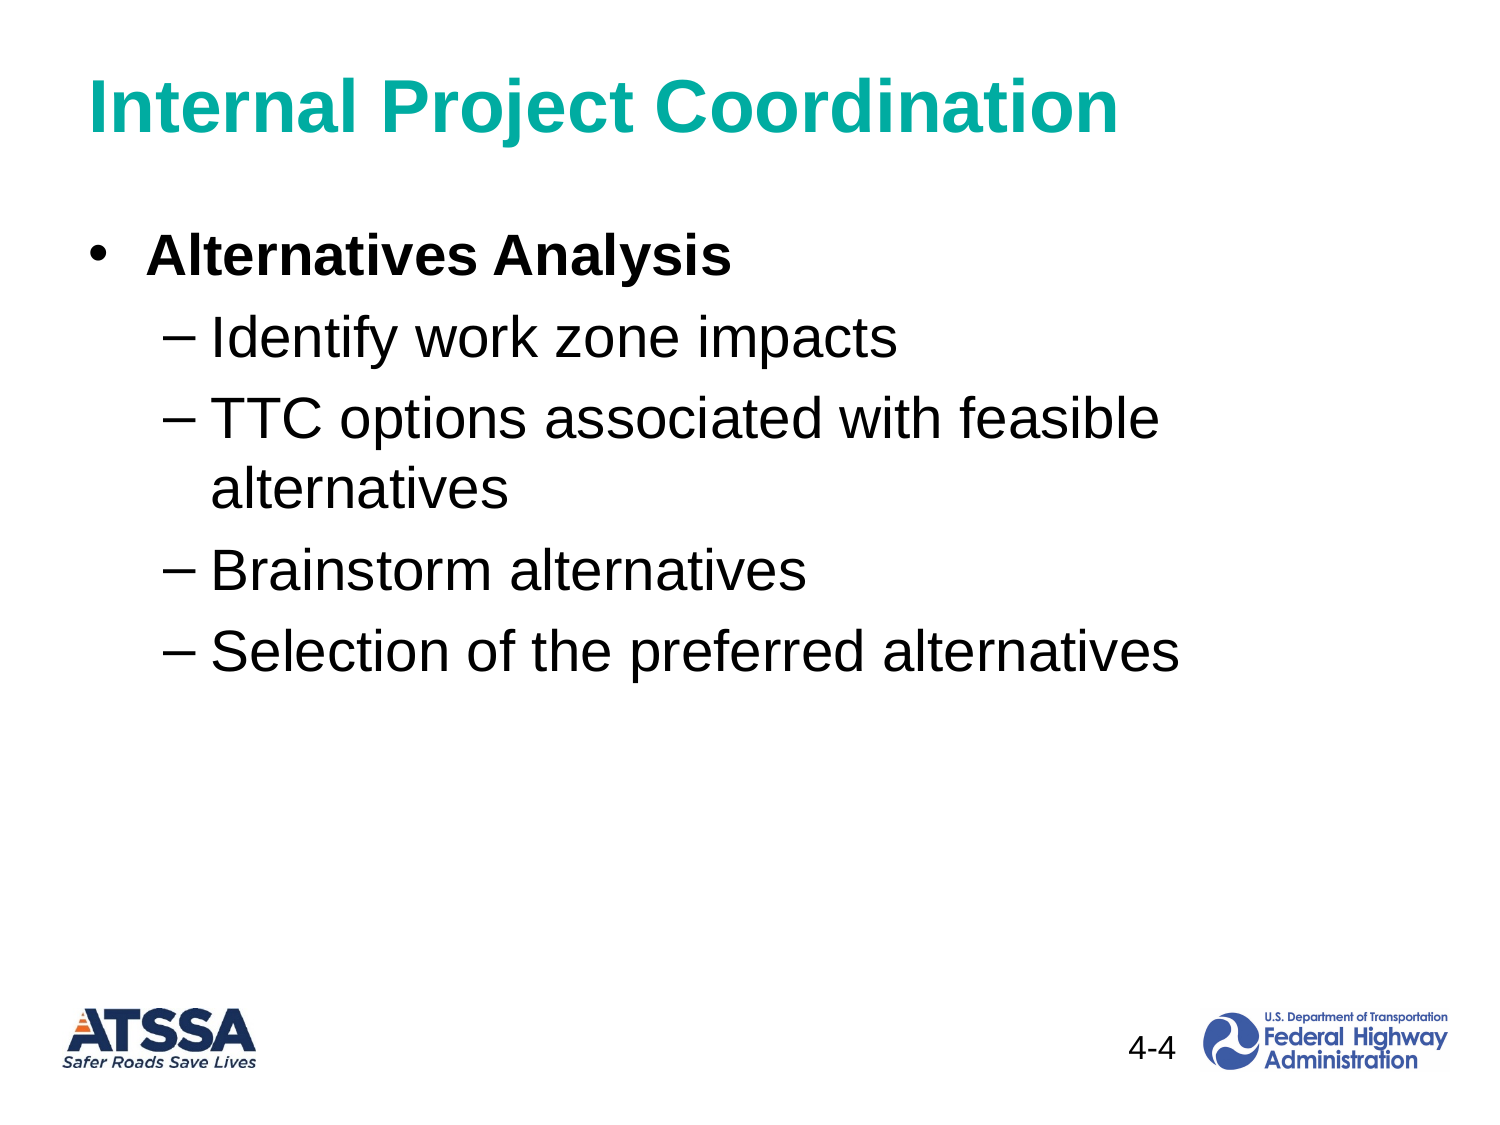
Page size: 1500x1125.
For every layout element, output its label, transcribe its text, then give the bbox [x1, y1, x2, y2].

title Internal Project Coordination [73, 48, 1424, 157]
picture [1200, 1008, 1450, 1072]
list Alternatives Analysis Identify work zone impacts TTC options associated with feasible alternatives Brainstorm alternatives Selection of the preferred alternatives [73, 209, 1271, 957]
picture [62, 1008, 256, 1068]
